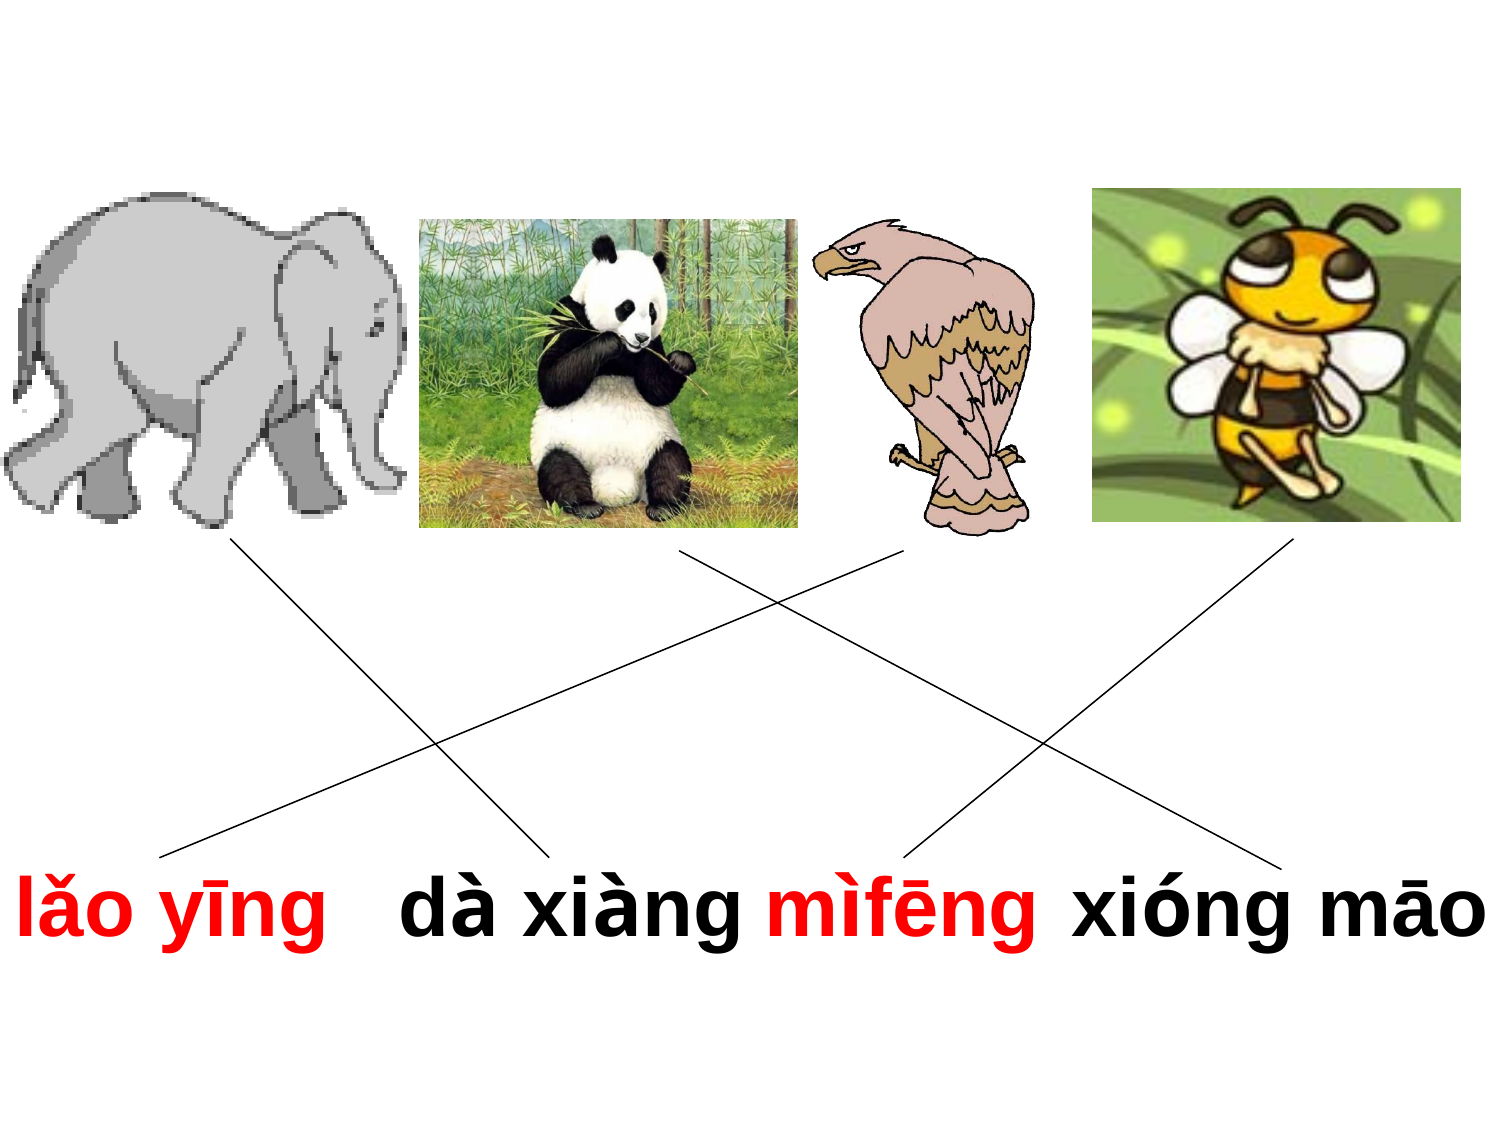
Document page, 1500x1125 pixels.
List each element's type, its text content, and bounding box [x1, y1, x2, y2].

text_box xióng māo [1140, 846, 1500, 961]
text_box mìfēng [750, 846, 1140, 961]
text_box lǎo yīng [0, 846, 443, 961]
text_box dà xiàng [443, 846, 750, 961]
picture [0, 188, 407, 540]
picture [419, 160, 1461, 591]
